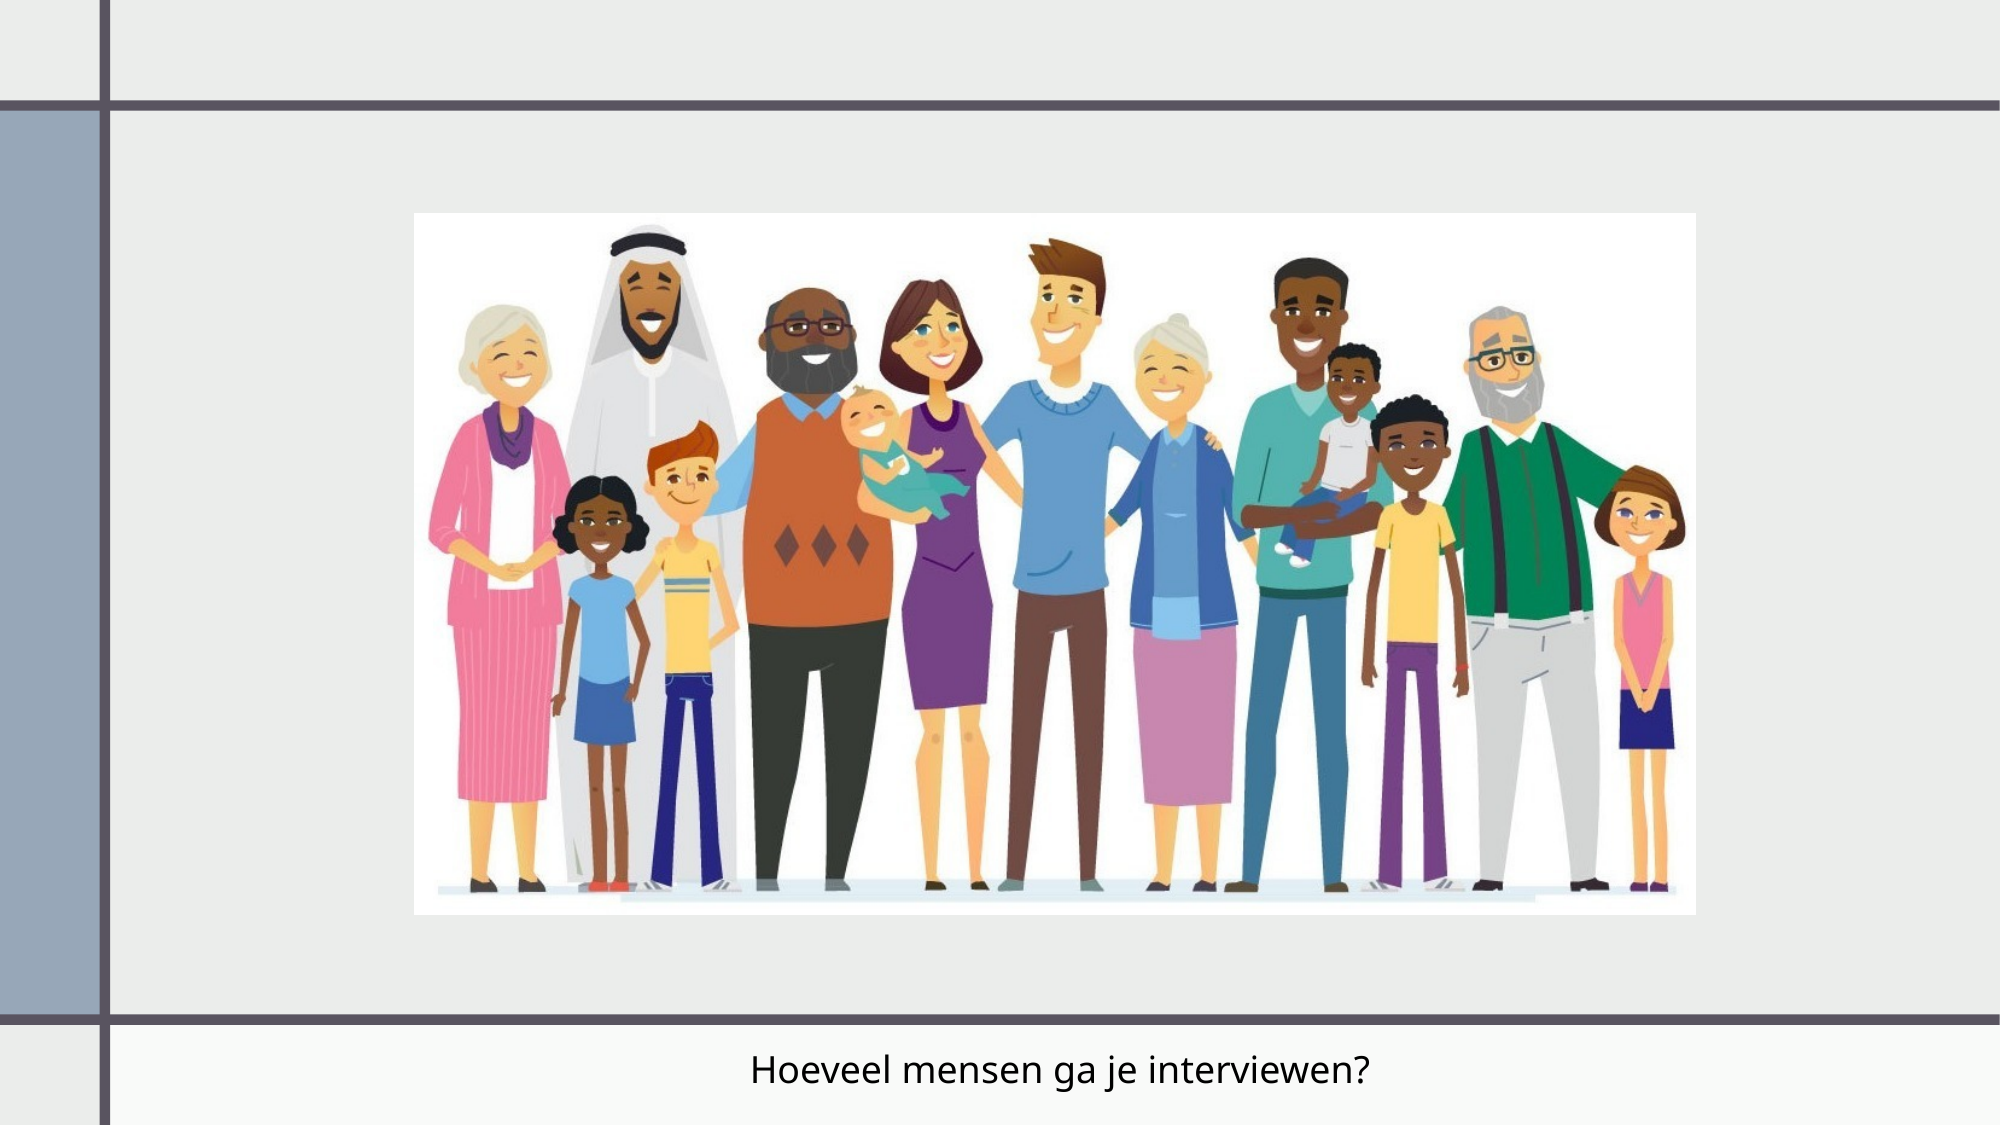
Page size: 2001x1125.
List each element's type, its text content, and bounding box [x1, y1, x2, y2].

text_box [0, 1013, 2000, 1026]
text_box [0, 112, 99, 1013]
text_box [111, 0, 2000, 99]
text_box [99, 112, 111, 1013]
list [414, 213, 1696, 915]
text_box Hoeveel mensen ga je interviewen? [235, 1038, 1885, 1099]
text_box [0, 99, 2000, 112]
text_box [0, 0, 99, 99]
text_box [99, 1026, 111, 1125]
text_box [99, 0, 111, 99]
text_box [111, 1026, 2000, 1125]
text_box [0, 1026, 99, 1125]
text_box [111, 112, 2000, 1013]
